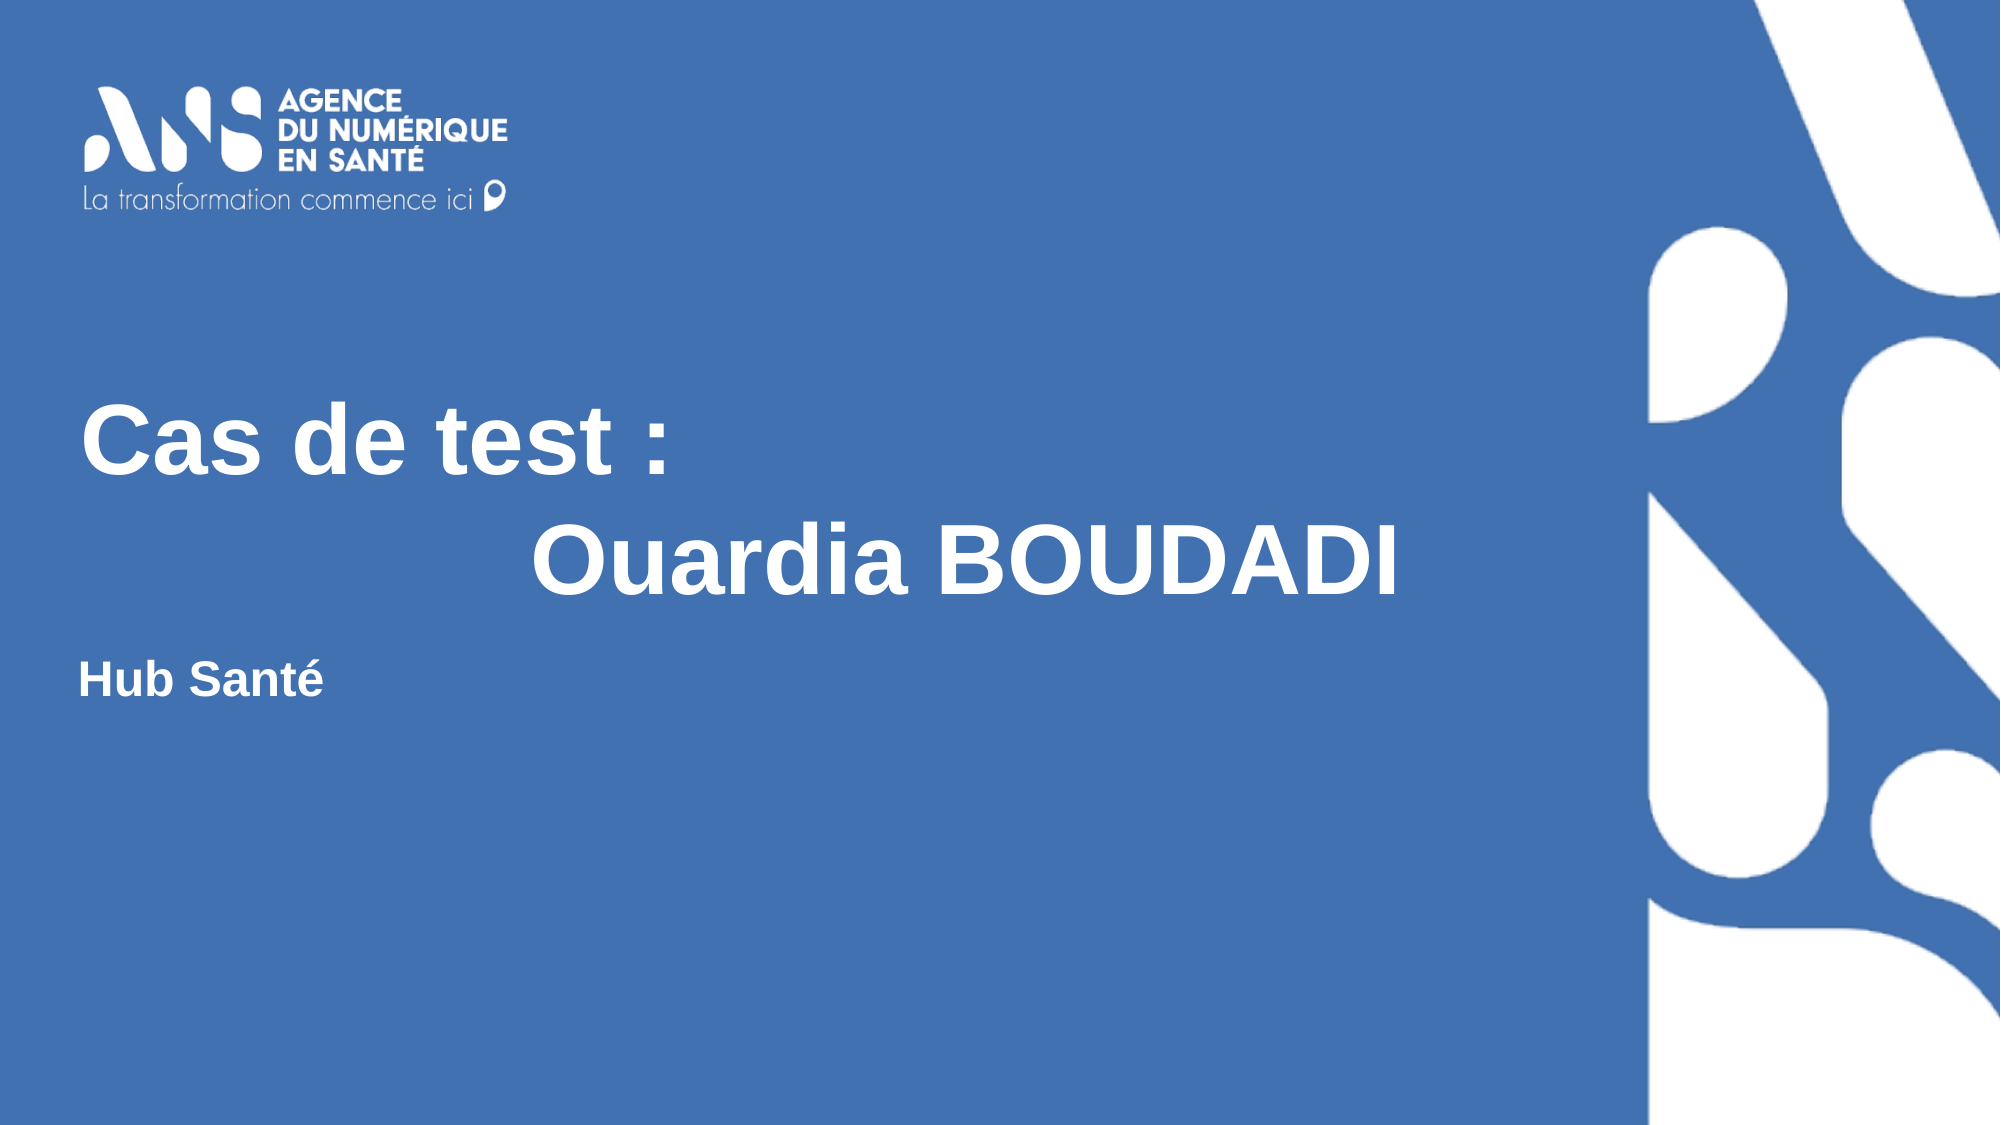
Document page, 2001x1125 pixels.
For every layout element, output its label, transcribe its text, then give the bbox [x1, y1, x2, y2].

title Cas de test : Ouardia BOUDADI [80, 374, 1502, 615]
list Hub Santé [77, 655, 783, 707]
